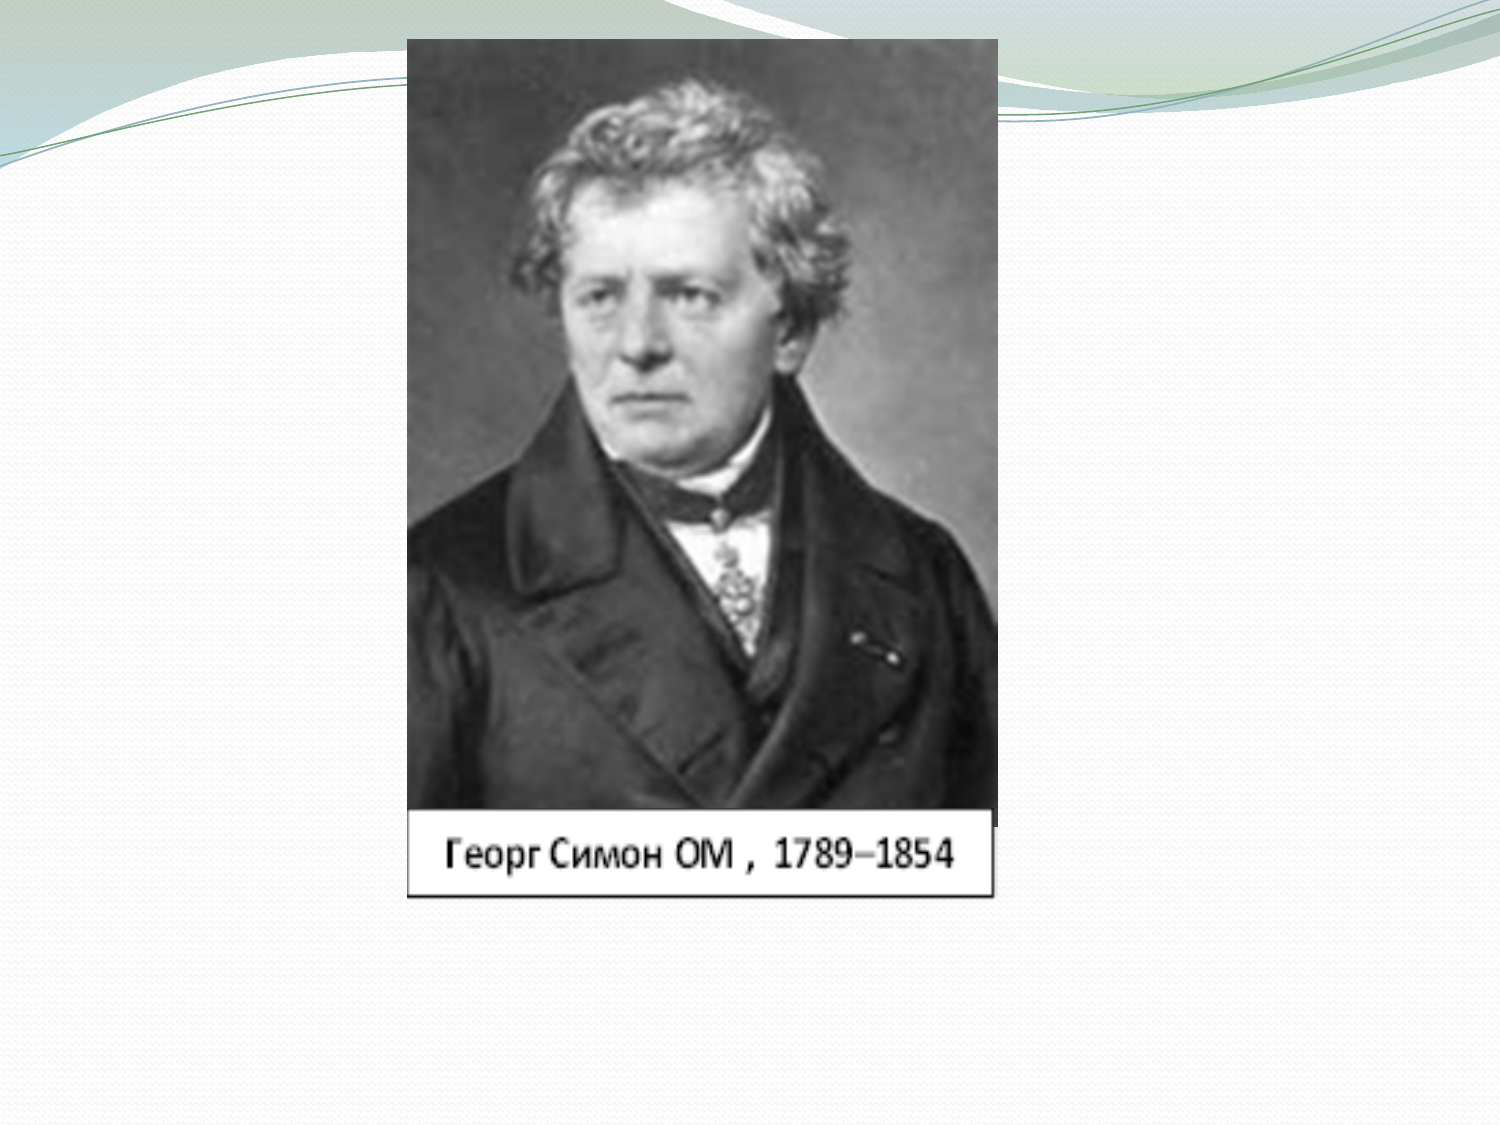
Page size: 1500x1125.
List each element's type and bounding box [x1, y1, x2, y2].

list [407, 39, 999, 808]
picture [407, 808, 999, 904]
